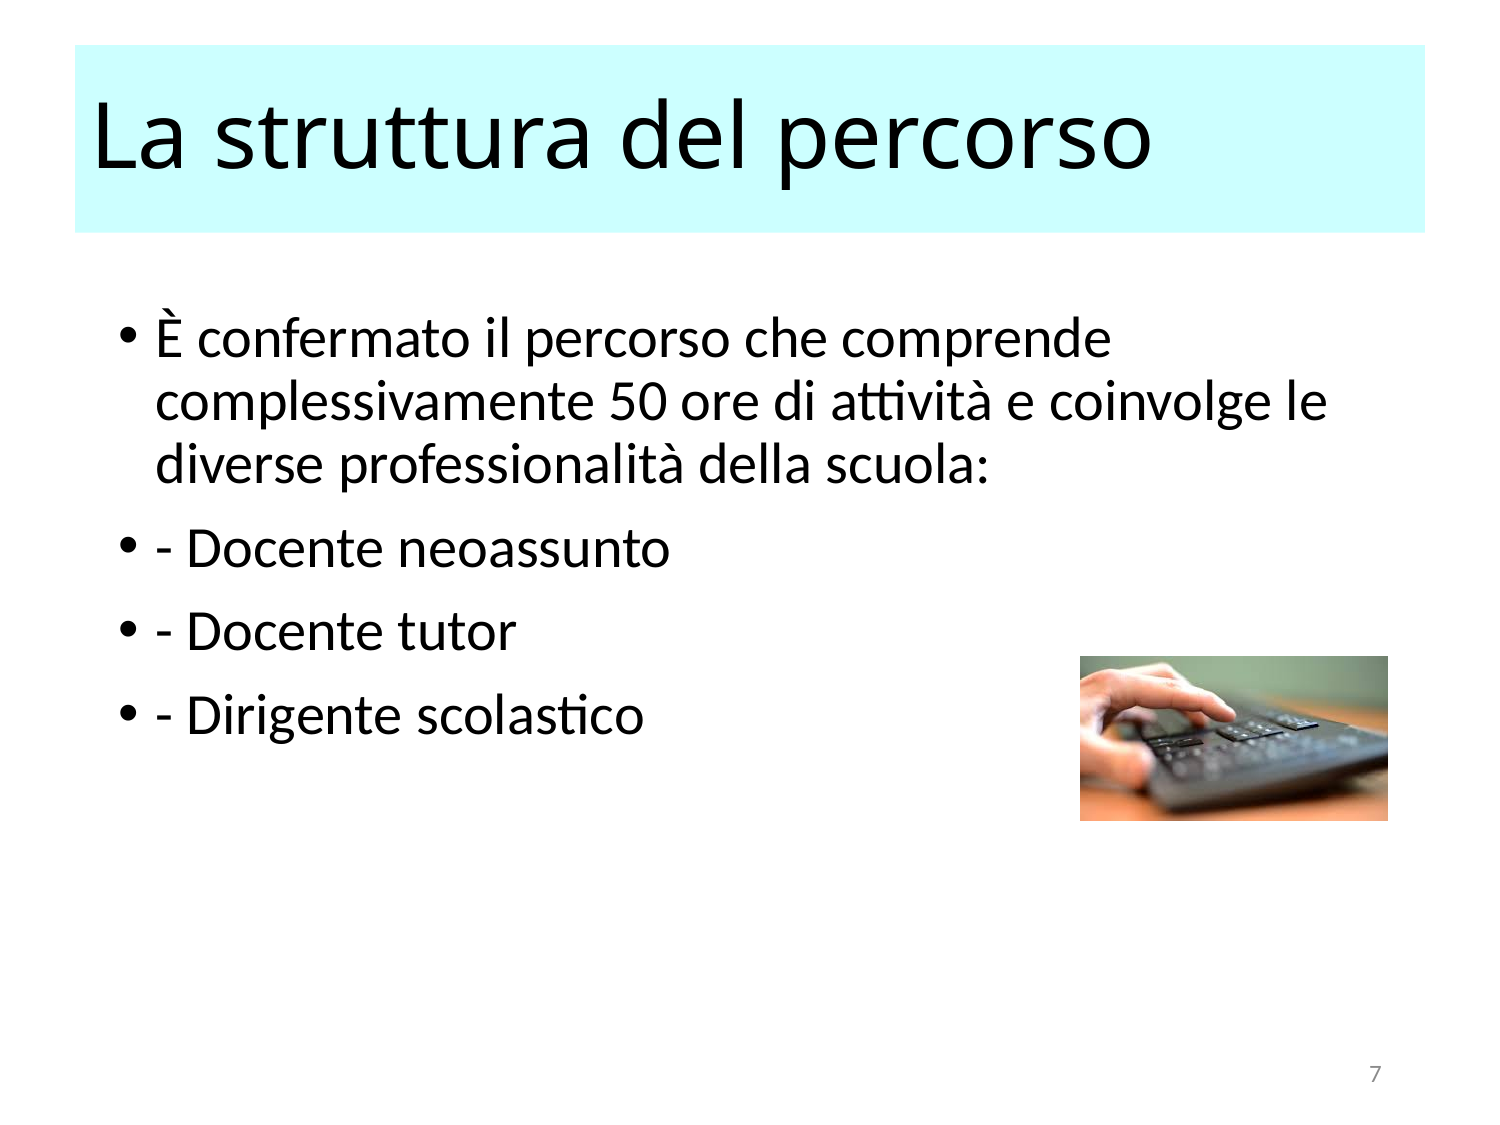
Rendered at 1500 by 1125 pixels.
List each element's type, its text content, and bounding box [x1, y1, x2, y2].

slide_number 7 [1059, 1042, 1397, 1103]
title La struttura del percorso [75, 45, 1425, 233]
picture [1080, 656, 1388, 822]
list È confermato il percorso che comprende complessivamente 50 ore di attività e coinvolge le diverse professionalità della scuola: - Docente neoassunto - Docente tutor - Dirigente scolastico [103, 299, 1397, 1014]
